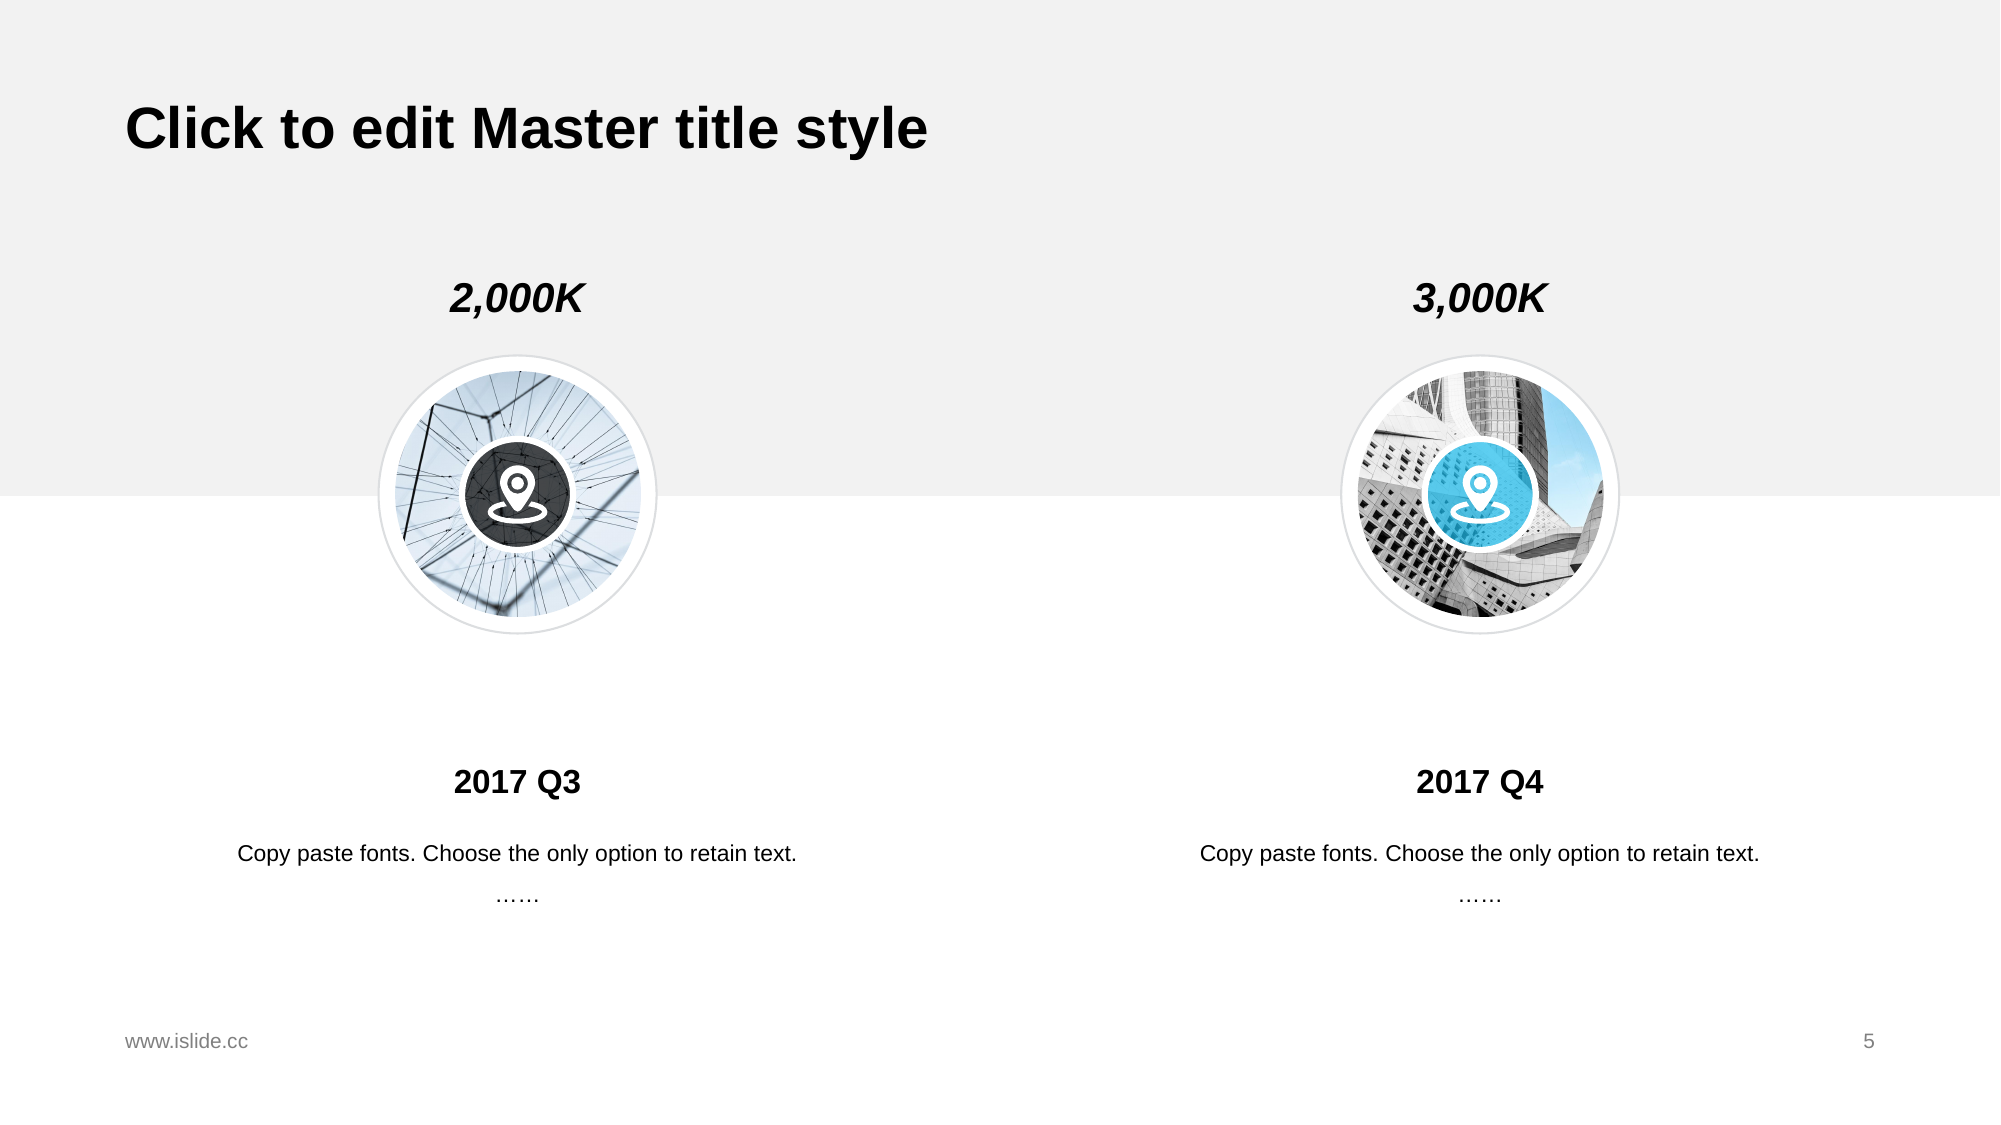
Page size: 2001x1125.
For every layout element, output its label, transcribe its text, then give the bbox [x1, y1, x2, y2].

slide_number 5 [1412, 1023, 1890, 1058]
footer www.islide.cc [109, 1023, 790, 1058]
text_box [0, 0, 2000, 933]
